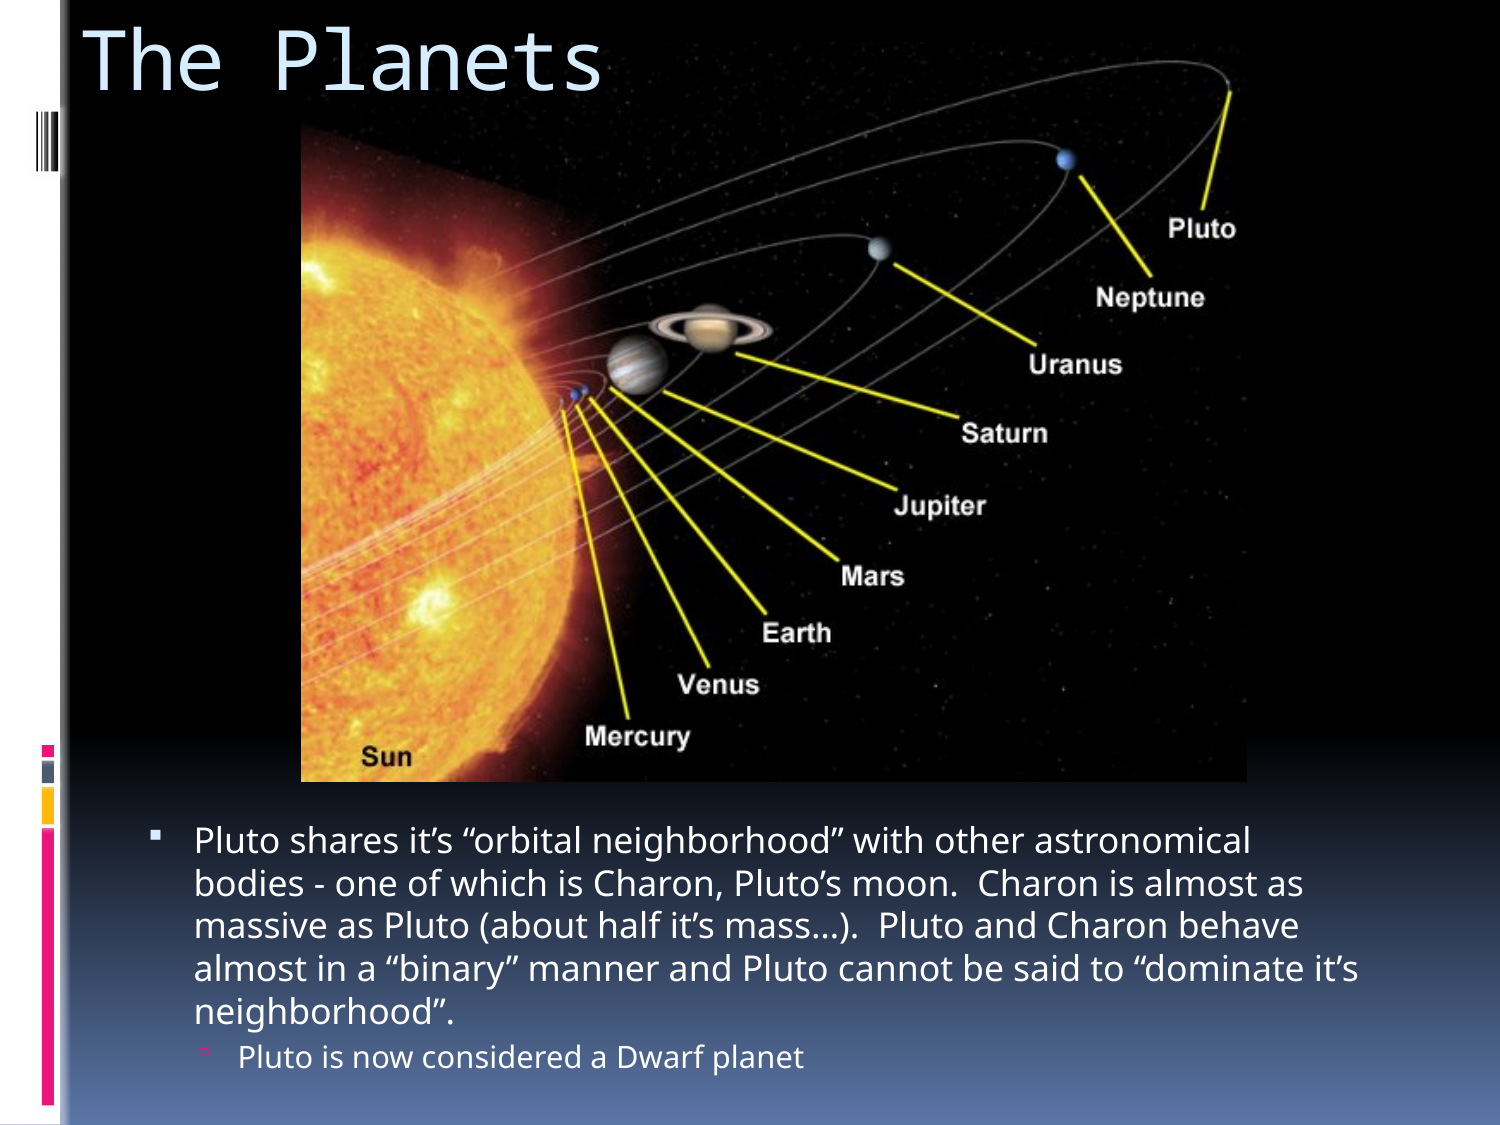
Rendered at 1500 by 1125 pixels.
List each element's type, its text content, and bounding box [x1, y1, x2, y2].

list Pluto shares it’s “orbital neighborhood” with other astronomical bodies - one of which is Charon, Pluto’s moon. Charon is almost as massive as Pluto (about half it’s mass…). Pluto and Charon behave almost in a “binary” manner and Pluto cannot be said to “dominate it’s neighborhood”. Pluto is now considered a Dwarf planet [123, 810, 1386, 1083]
picture [300, 42, 1247, 782]
title The Planets [64, 0, 1340, 150]
